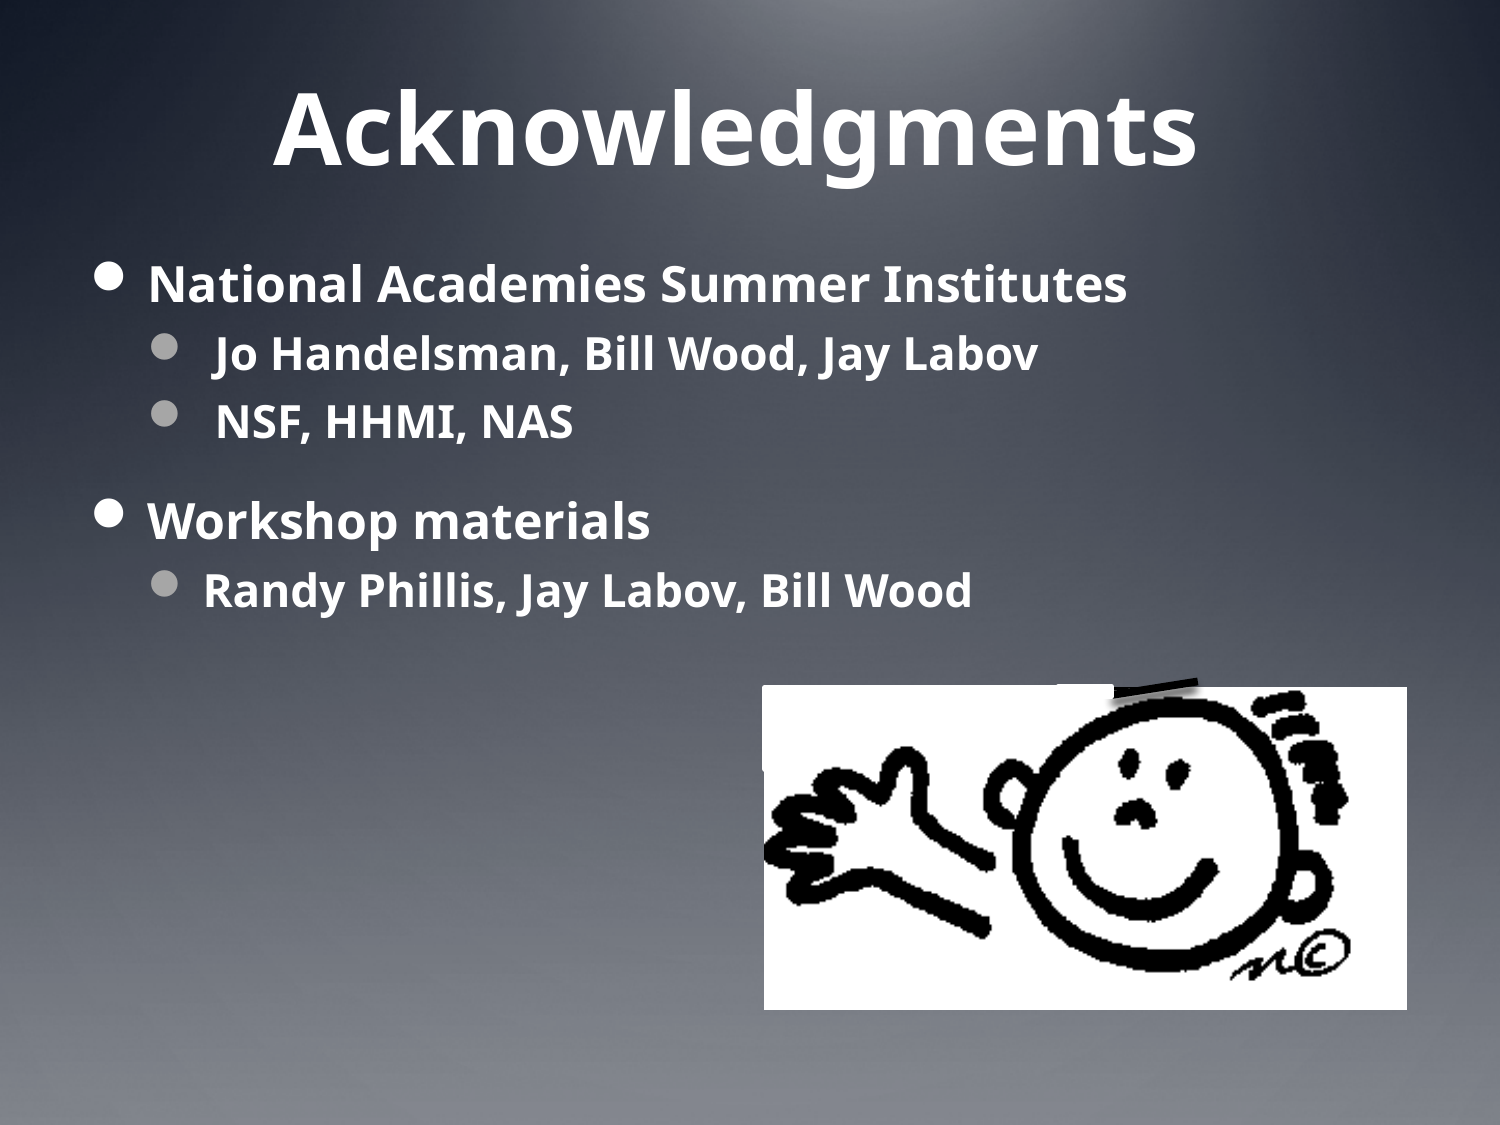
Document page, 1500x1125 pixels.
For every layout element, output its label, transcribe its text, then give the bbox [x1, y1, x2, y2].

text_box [762, 682, 1409, 1012]
title Acknowledgments [105, 17, 1394, 233]
list National Academies Summer Institutes Jo Handelsman, Bill Wood, Jay Labov NSF, HHMI, NAS Workshop materials Randy Phillis, Jay Labov, Bill Wood [75, 245, 1425, 988]
